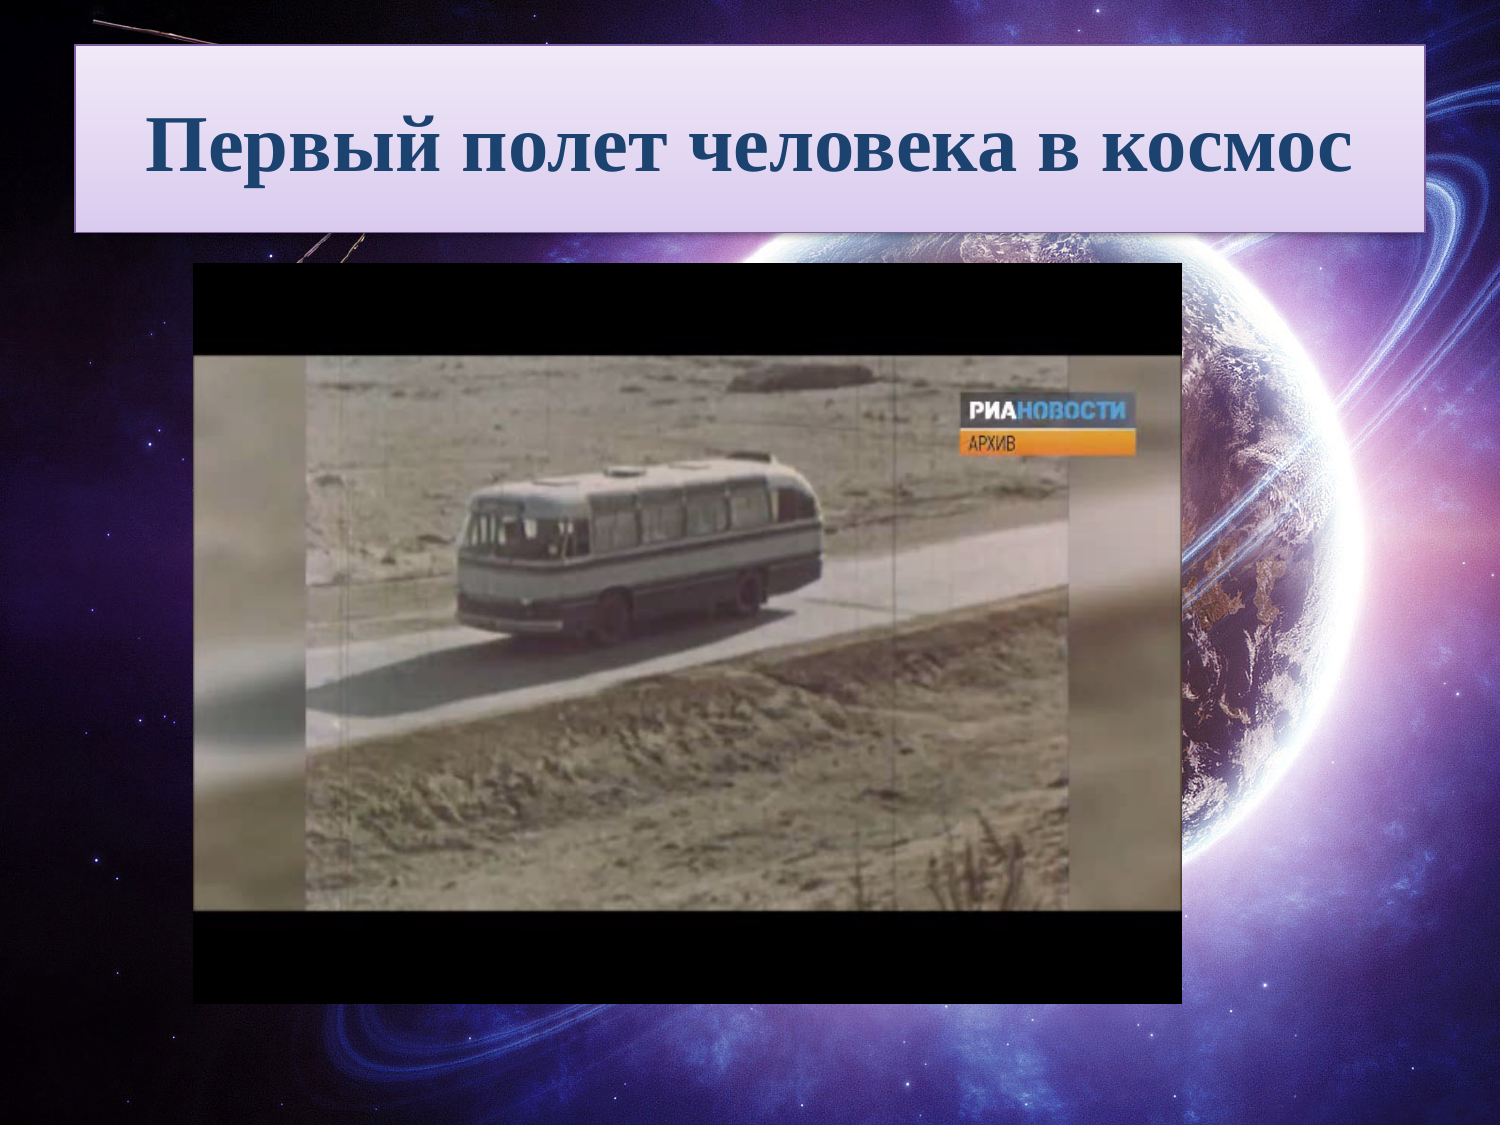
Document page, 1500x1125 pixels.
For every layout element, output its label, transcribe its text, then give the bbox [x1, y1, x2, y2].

picture [0, 0, 1500, 1125]
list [192, 262, 1183, 1006]
title Первый полет человека в космос [74, 44, 1426, 233]
